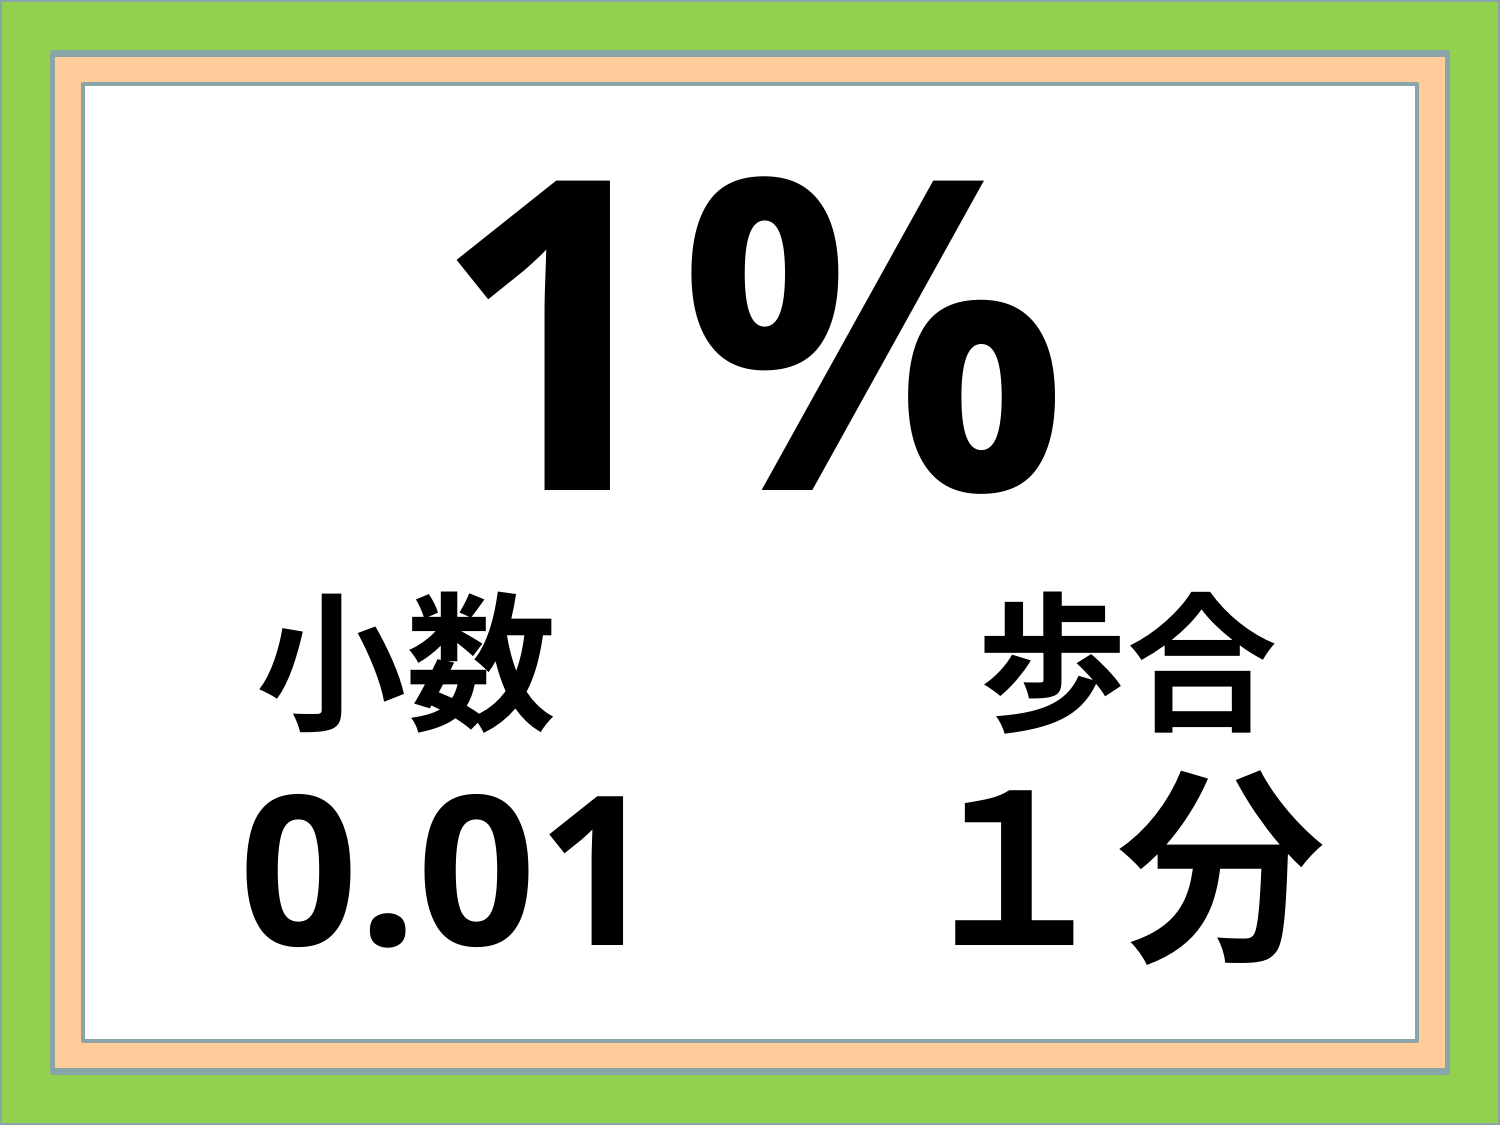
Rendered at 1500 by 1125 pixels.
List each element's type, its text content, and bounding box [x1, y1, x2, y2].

text_box 小数 [146, 573, 667, 757]
text_box 0.01 [146, 716, 750, 994]
text_box １分 [816, 716, 1420, 994]
text_box 1% [177, 89, 1323, 546]
text_box 歩合 [962, 573, 1500, 757]
